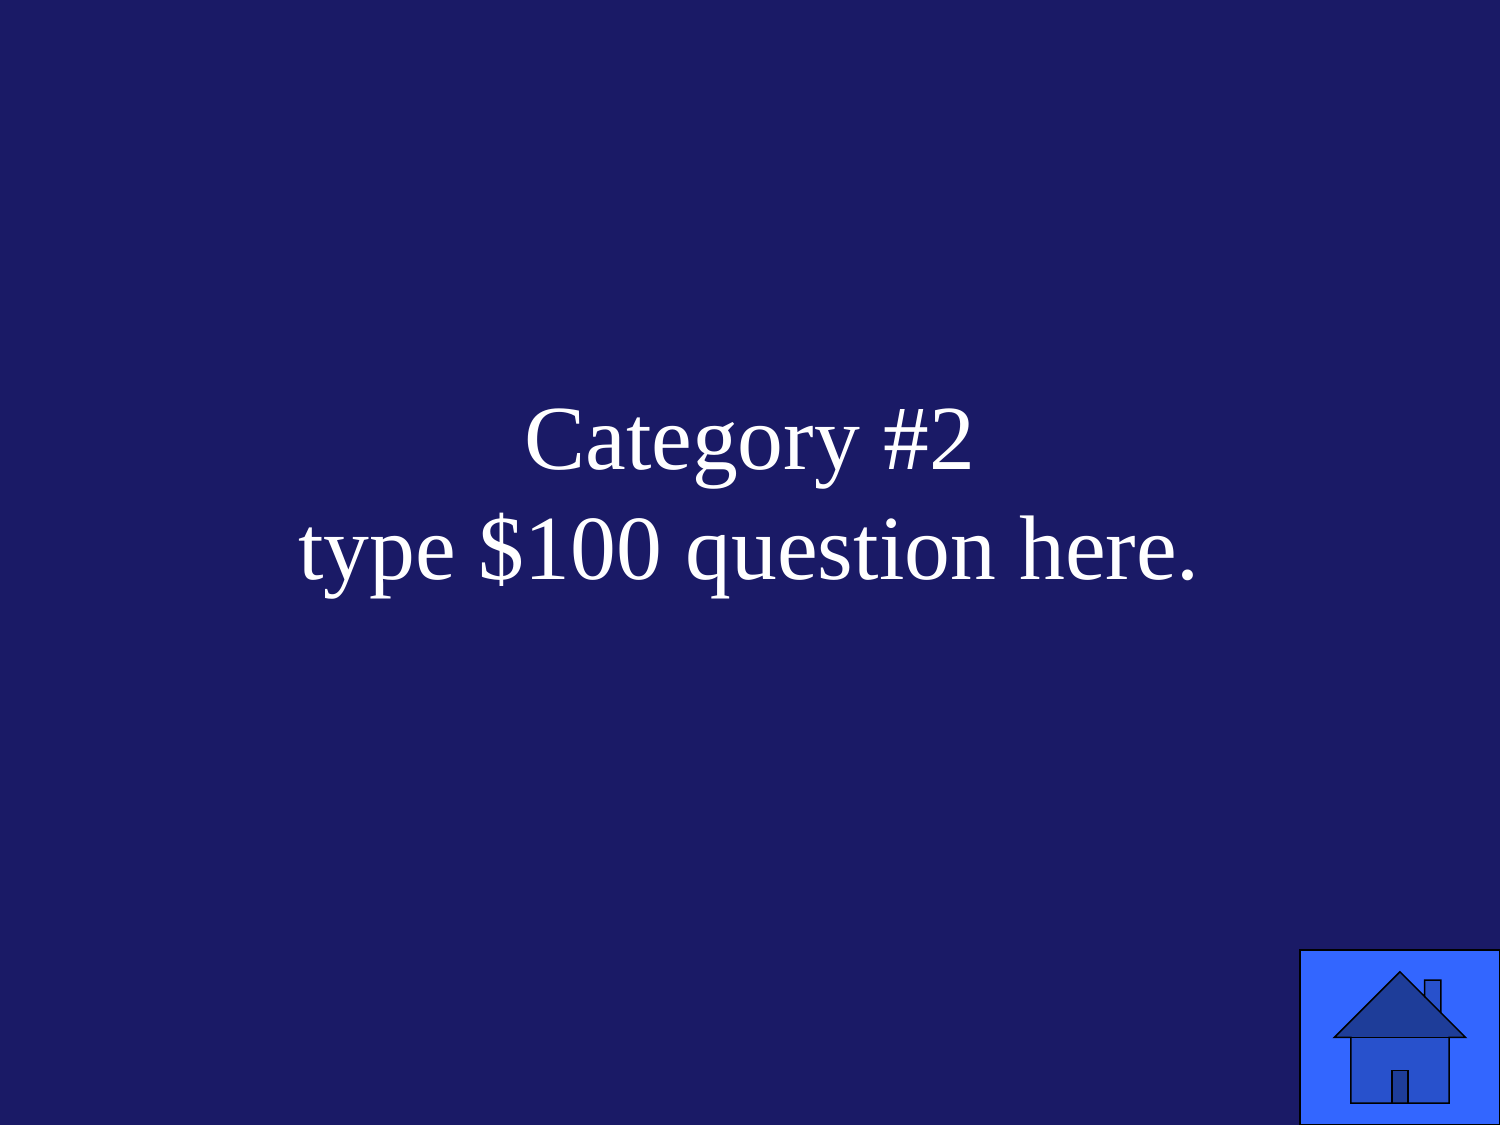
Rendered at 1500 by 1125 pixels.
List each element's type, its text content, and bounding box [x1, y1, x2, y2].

title Category #2 type $100 question here. [112, 374, 1388, 601]
text_box [1299, 950, 1500, 1125]
